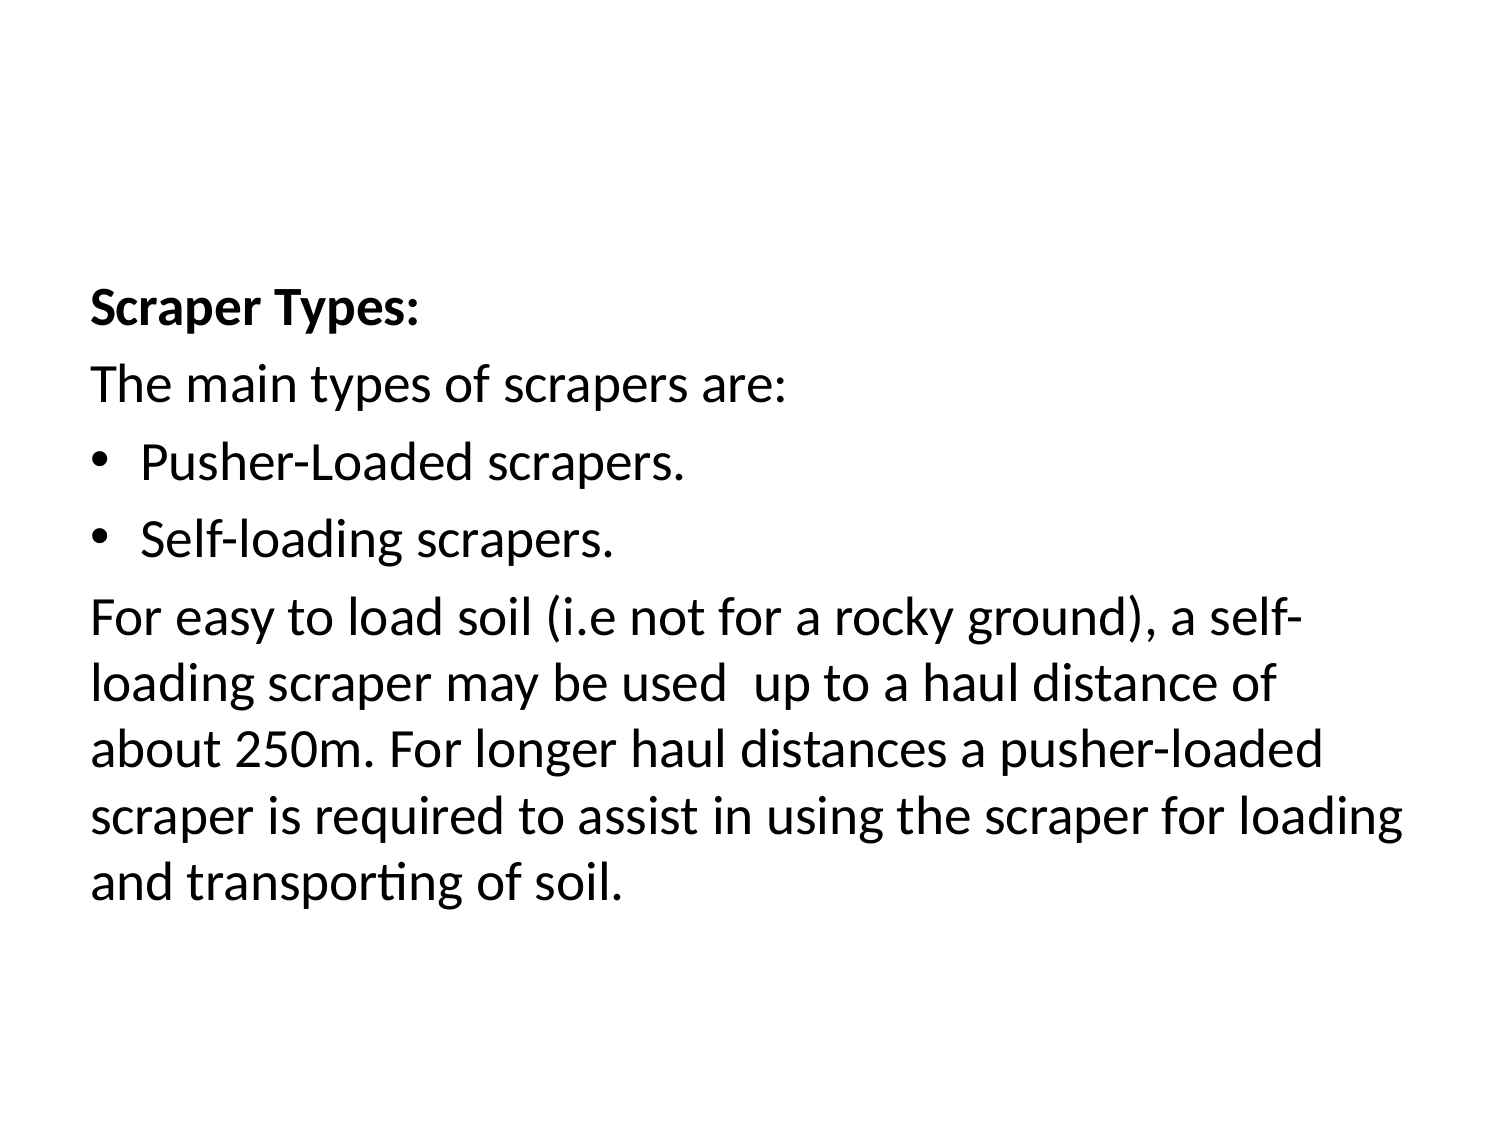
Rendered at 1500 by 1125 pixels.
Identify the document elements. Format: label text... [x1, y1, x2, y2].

list Scraper Types: The main types of scrapers are: Pusher-Loaded scrapers. Self-loading scrapers. For easy to load soil (i.e not for a rocky ground), a self-loading scraper may be used up to a haul distance of about 250m. For longer haul distances a pusher-loaded scraper is required to assist in using the scraper for loading and transporting of soil. [75, 262, 1425, 1005]
